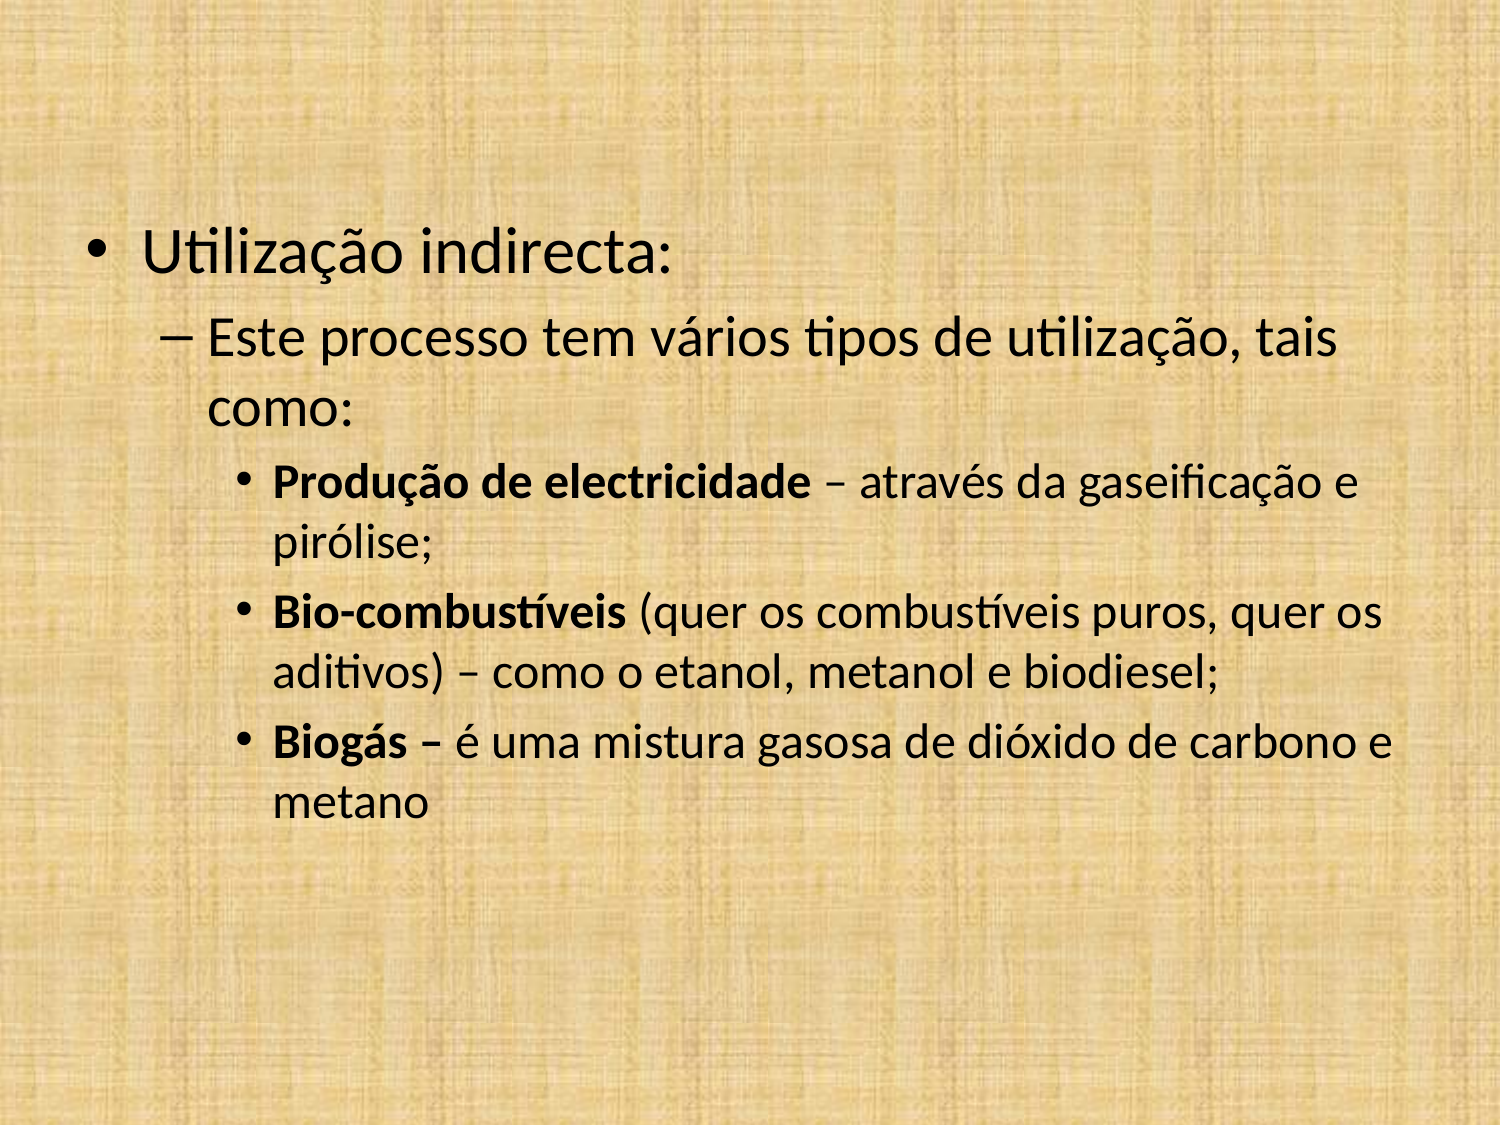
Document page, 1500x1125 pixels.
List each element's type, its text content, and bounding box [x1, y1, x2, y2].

list Utilização indirecta: Este processo tem vários tipos de utilização, tais como: Produção de electricidade – através da gaseificação e pirólise; Bio-combustíveis (quer os combustíveis puros, quer os aditivos) – como o etanol, metanol e biodiesel; Biogás – é uma mistura gasosa de dióxido de carbono e metano [70, 199, 1421, 942]
picture [0, 0, 1500, 1125]
